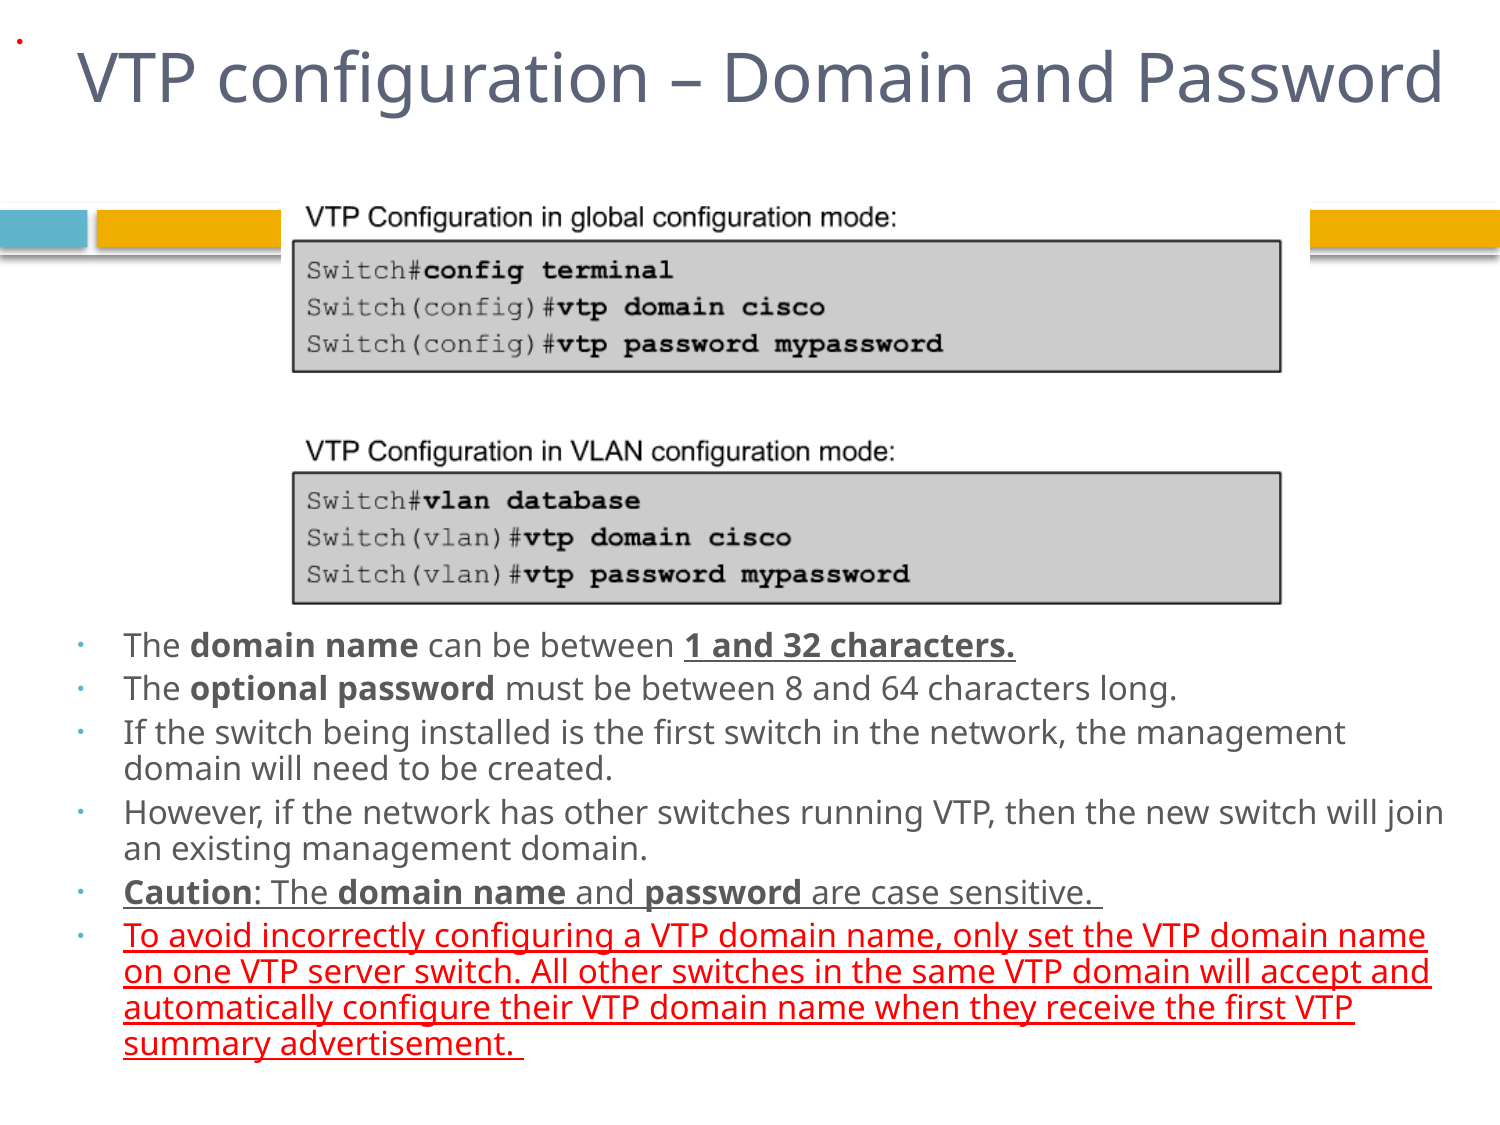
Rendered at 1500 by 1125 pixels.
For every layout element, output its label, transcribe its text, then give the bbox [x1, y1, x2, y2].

list The domain name can be between 1 and 32 characters. The optional password must be between 8 and 64 characters long. If the switch being installed is the first switch in the network, the management domain will need to be created. However, if the network has other switches running VTP, then the new switch will join an existing management domain. Caution: The domain name and password are case sensitive. To avoid incorrectly configuring a VTP domain name, only set the VTP domain name on one VTP server switch. All other switches in the same VTP domain will accept and automatically configure their VTP domain name when they receive the first VTP summary advertisement. [62, 621, 1463, 1075]
text_box . [0, 0, 50, 60]
title VTP configuration – Domain and Password [62, 24, 1475, 125]
picture [280, 187, 1310, 628]
